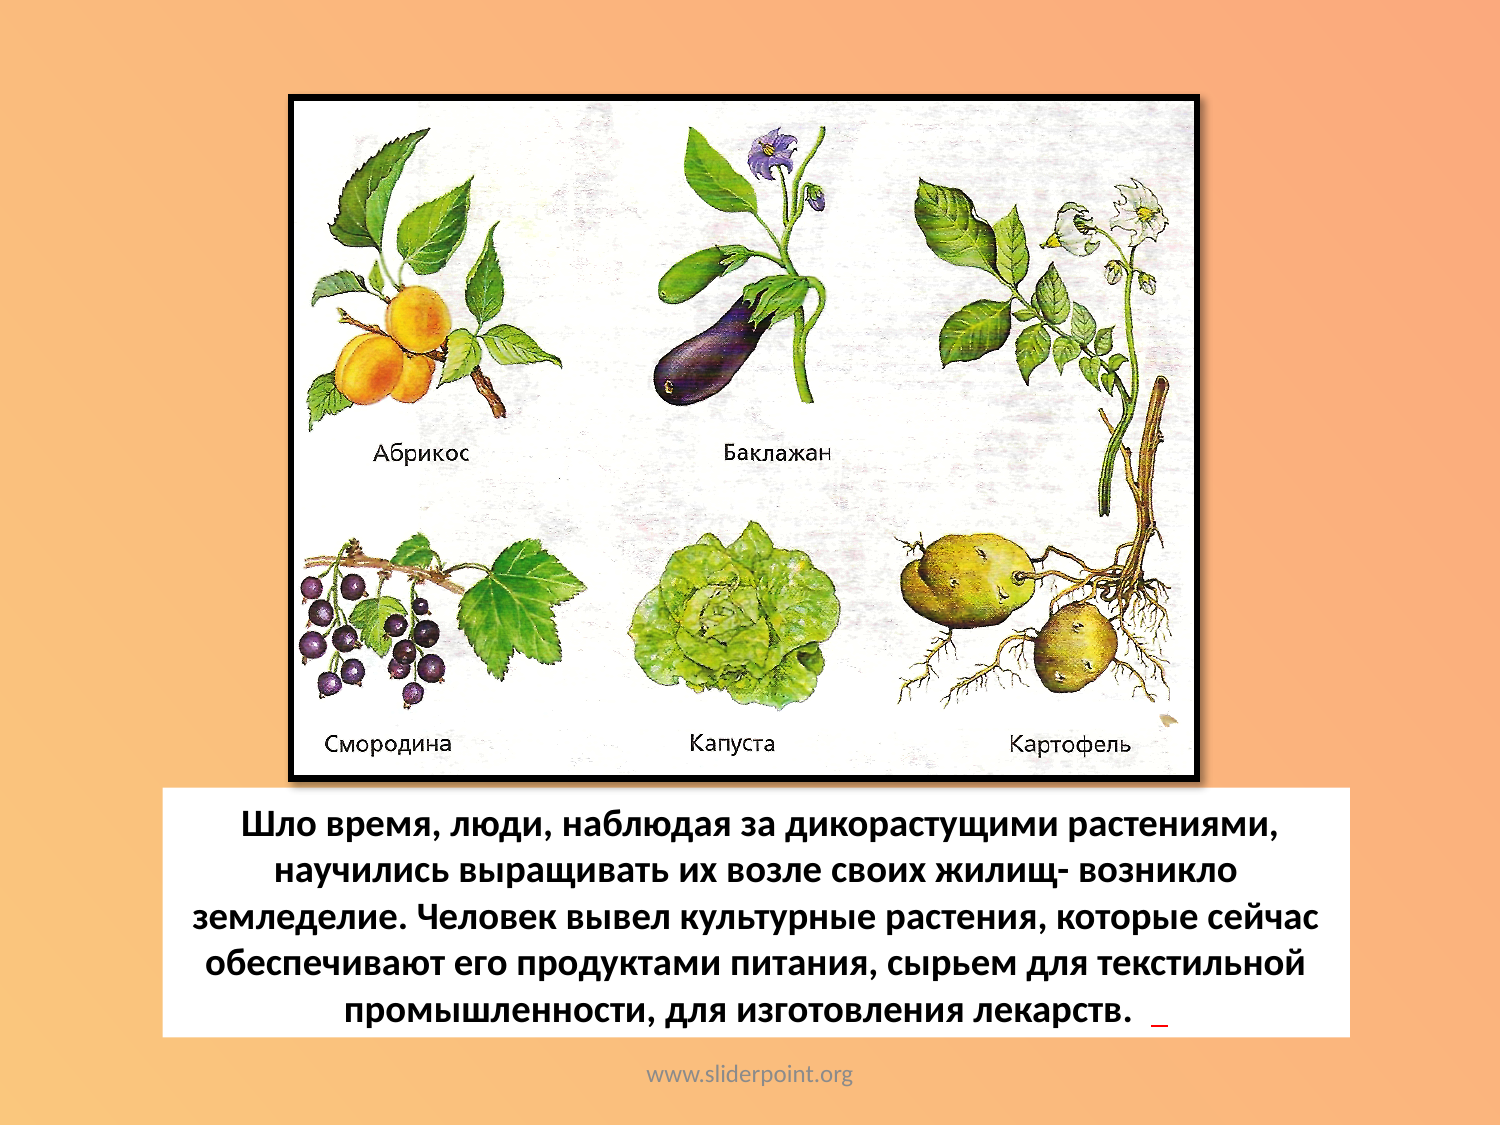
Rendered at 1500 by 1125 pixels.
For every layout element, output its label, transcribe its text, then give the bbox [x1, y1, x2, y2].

picture [293, 100, 1195, 776]
title Шло время, люди, наблюдая за дикорастущими растениями, научились выращивать их возле своих жилищ- возникло земледелие. Человек вывел культурные растения, которые сейчас обеспечивают его продуктами питания, сырьем для текстильной промышленности, для изготовления лекарств. [162, 787, 1350, 1038]
footer www.sliderpoint.org [512, 1042, 988, 1103]
